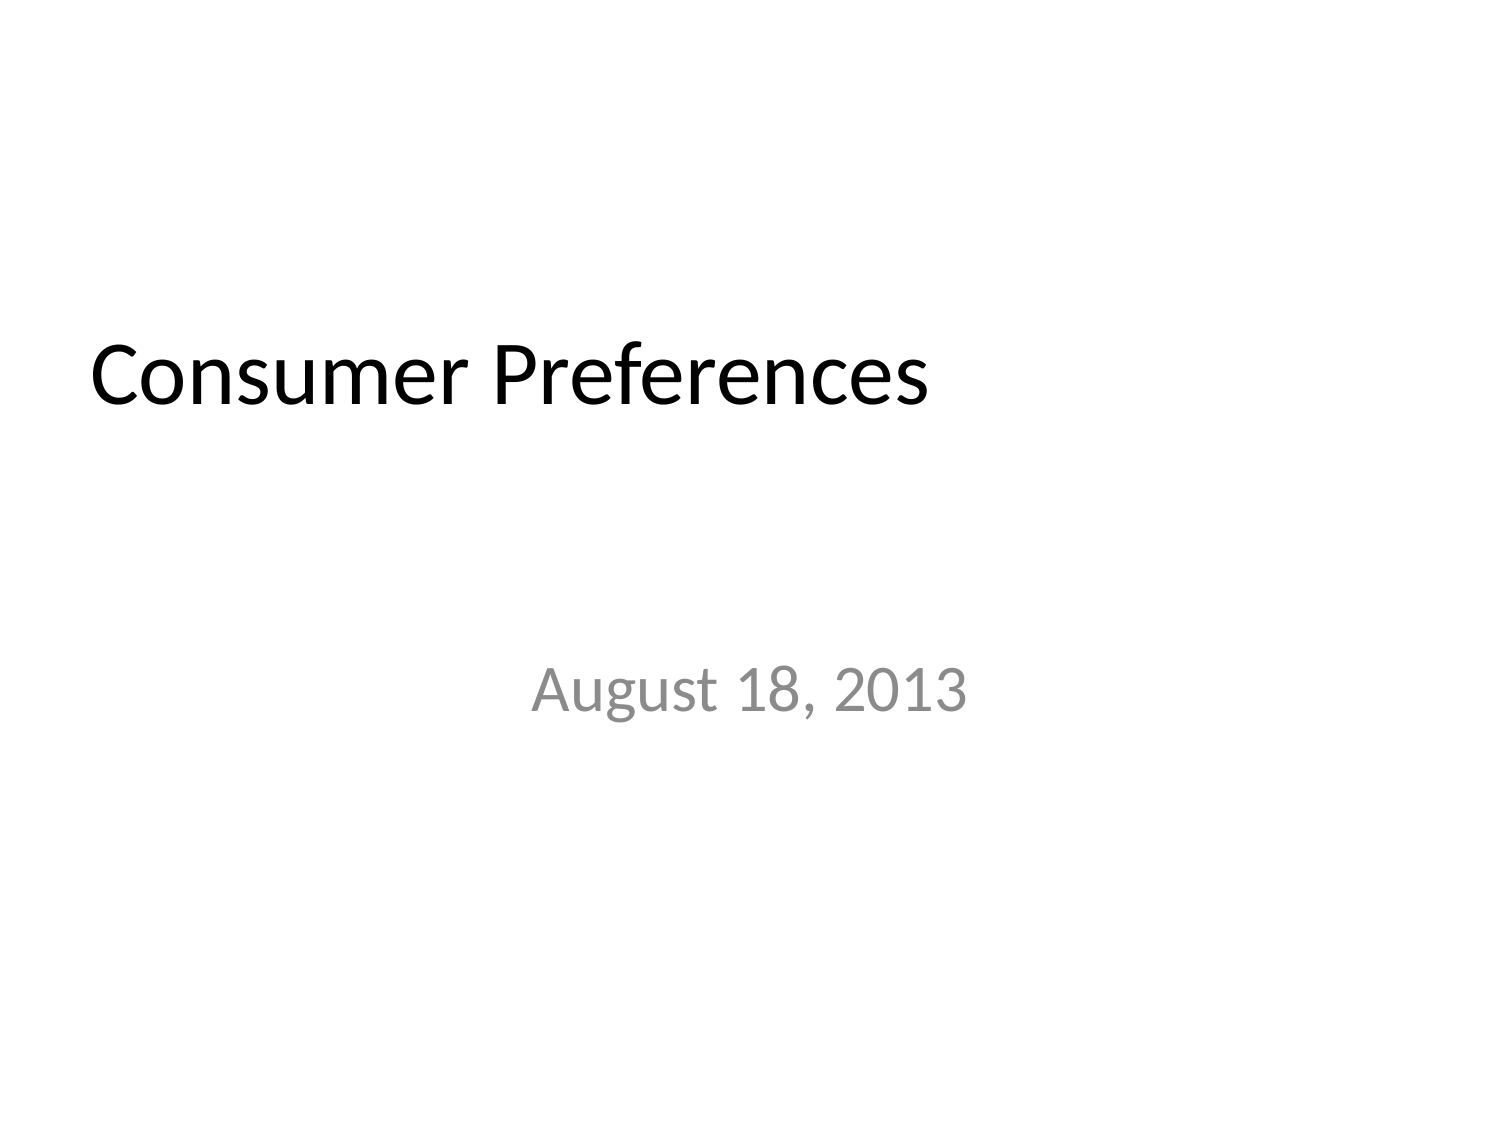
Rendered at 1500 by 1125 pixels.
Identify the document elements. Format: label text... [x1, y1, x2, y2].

subtitle August 18, 2013 [225, 637, 1275, 925]
title Consumer Preferences [75, 247, 1425, 489]
